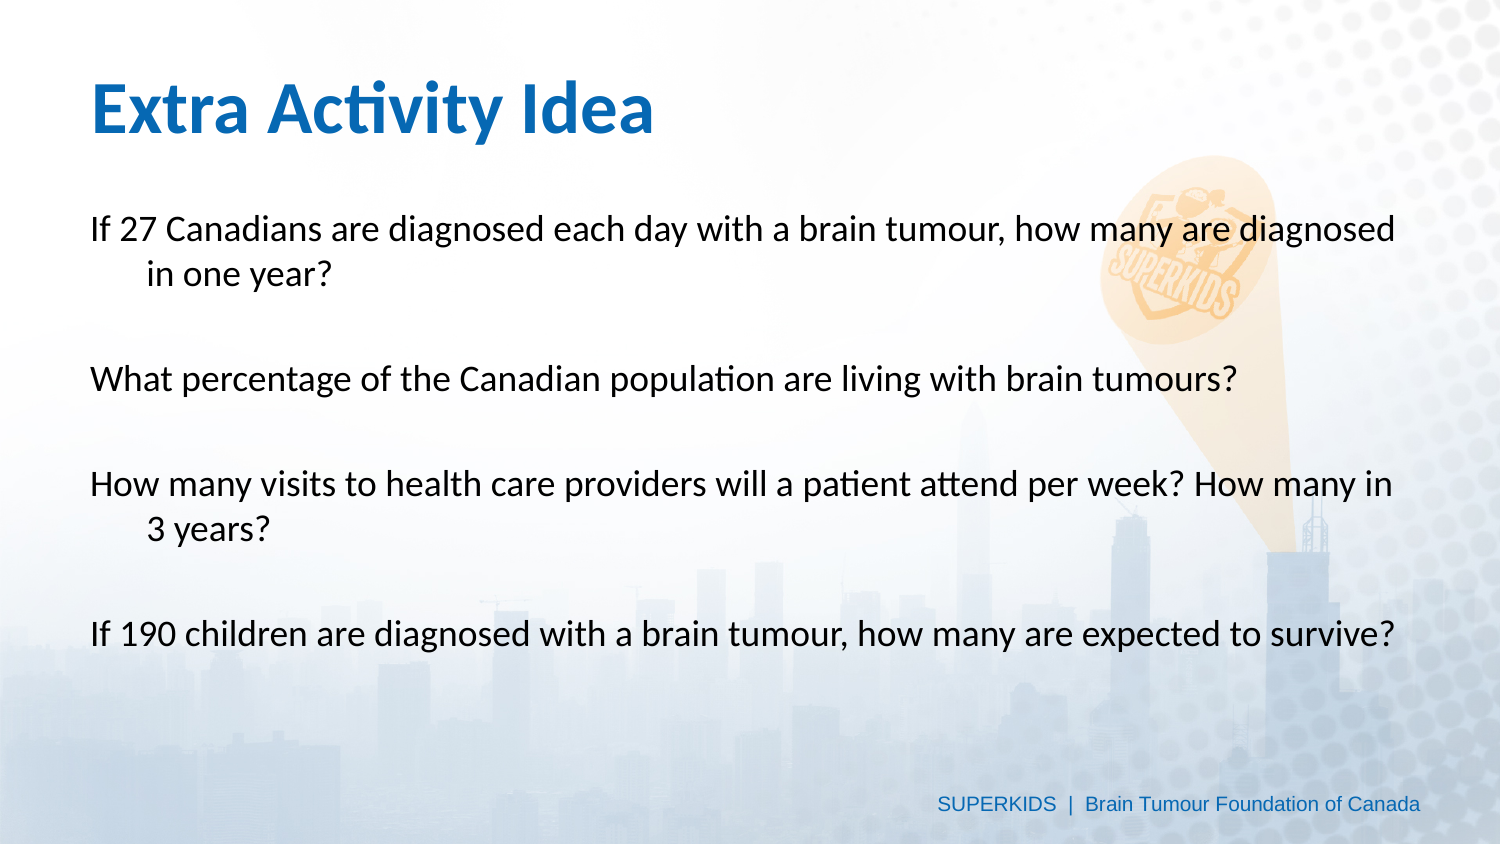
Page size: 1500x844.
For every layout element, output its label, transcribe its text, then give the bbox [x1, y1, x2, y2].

list If 27 Canadians are diagnosed each day with a brain tumour, how many are diagnosed in one year? What percentage of the Canadian population are living with brain tumours? How many visits to health care providers will a patient attend per week? How many in 3 years? If 190 children are diagnosed with a brain tumour, how many are expected to survive? [74, 196, 1426, 754]
picture [0, 0, 1500, 844]
title Extra Activity Idea [76, 33, 1426, 175]
